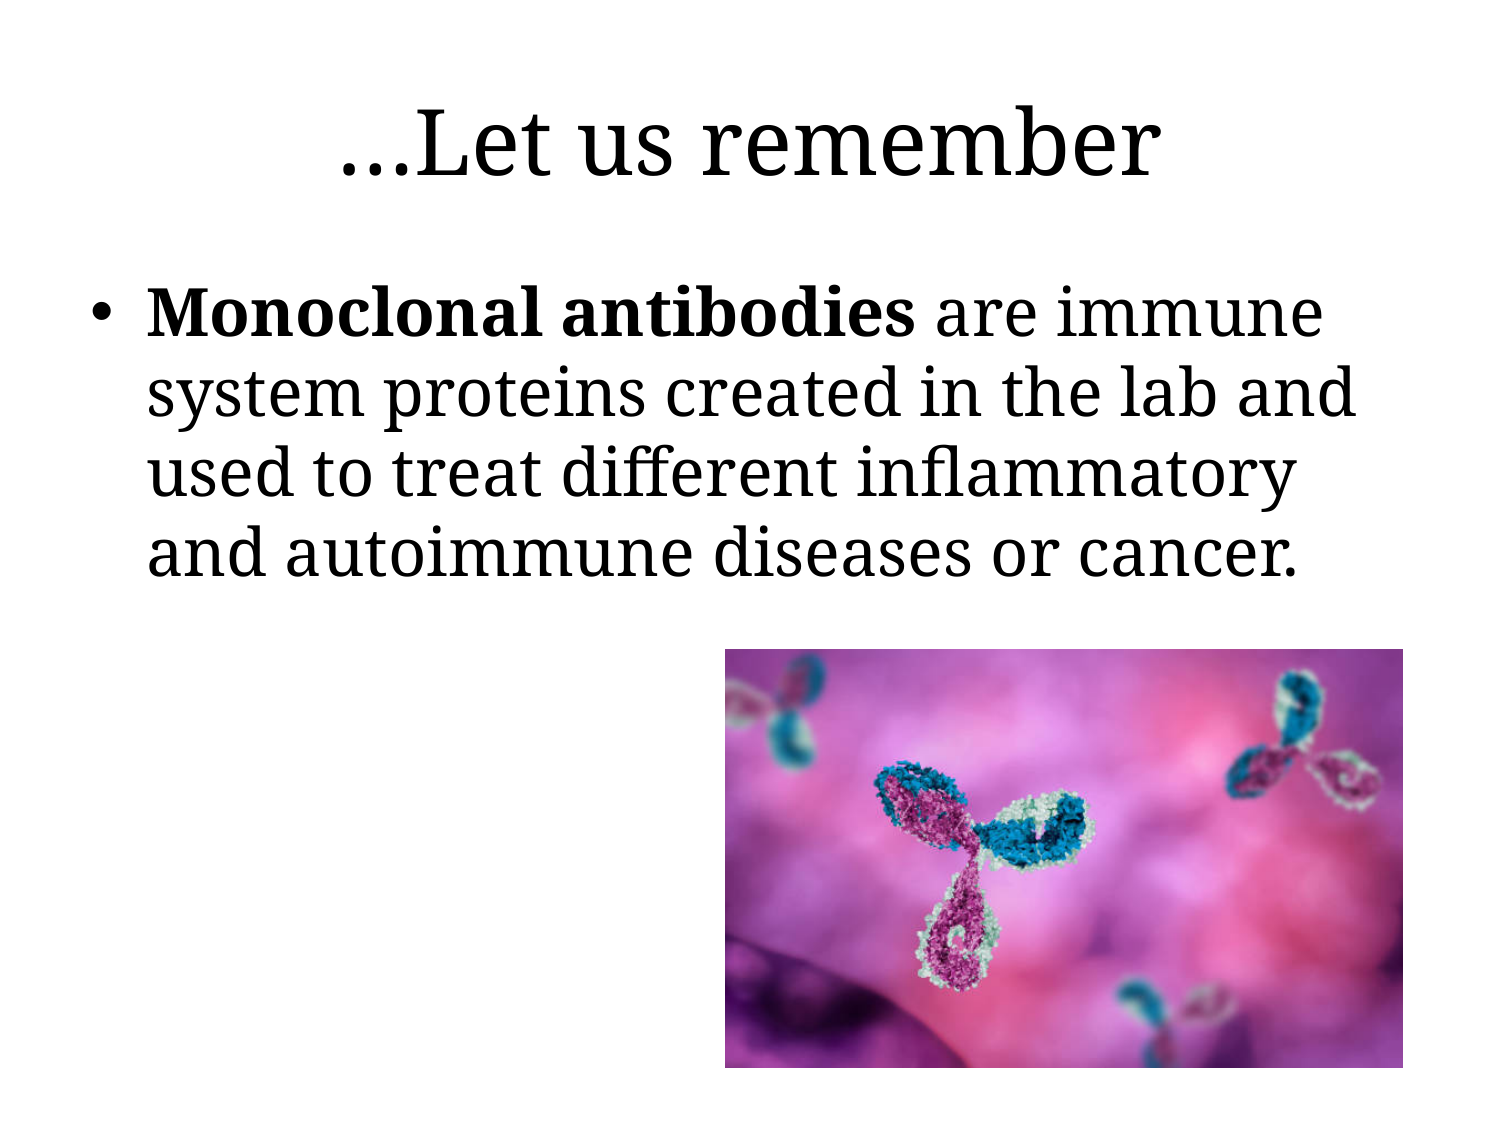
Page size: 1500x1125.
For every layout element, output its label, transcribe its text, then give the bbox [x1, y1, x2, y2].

title …Let us remember [75, 45, 1425, 233]
list Monoclonal antibodies are immune system proteins created in the lab and used to treat different inflammatory and autoimmune diseases or cancer. [75, 262, 1425, 1005]
picture [724, 649, 1404, 1068]
